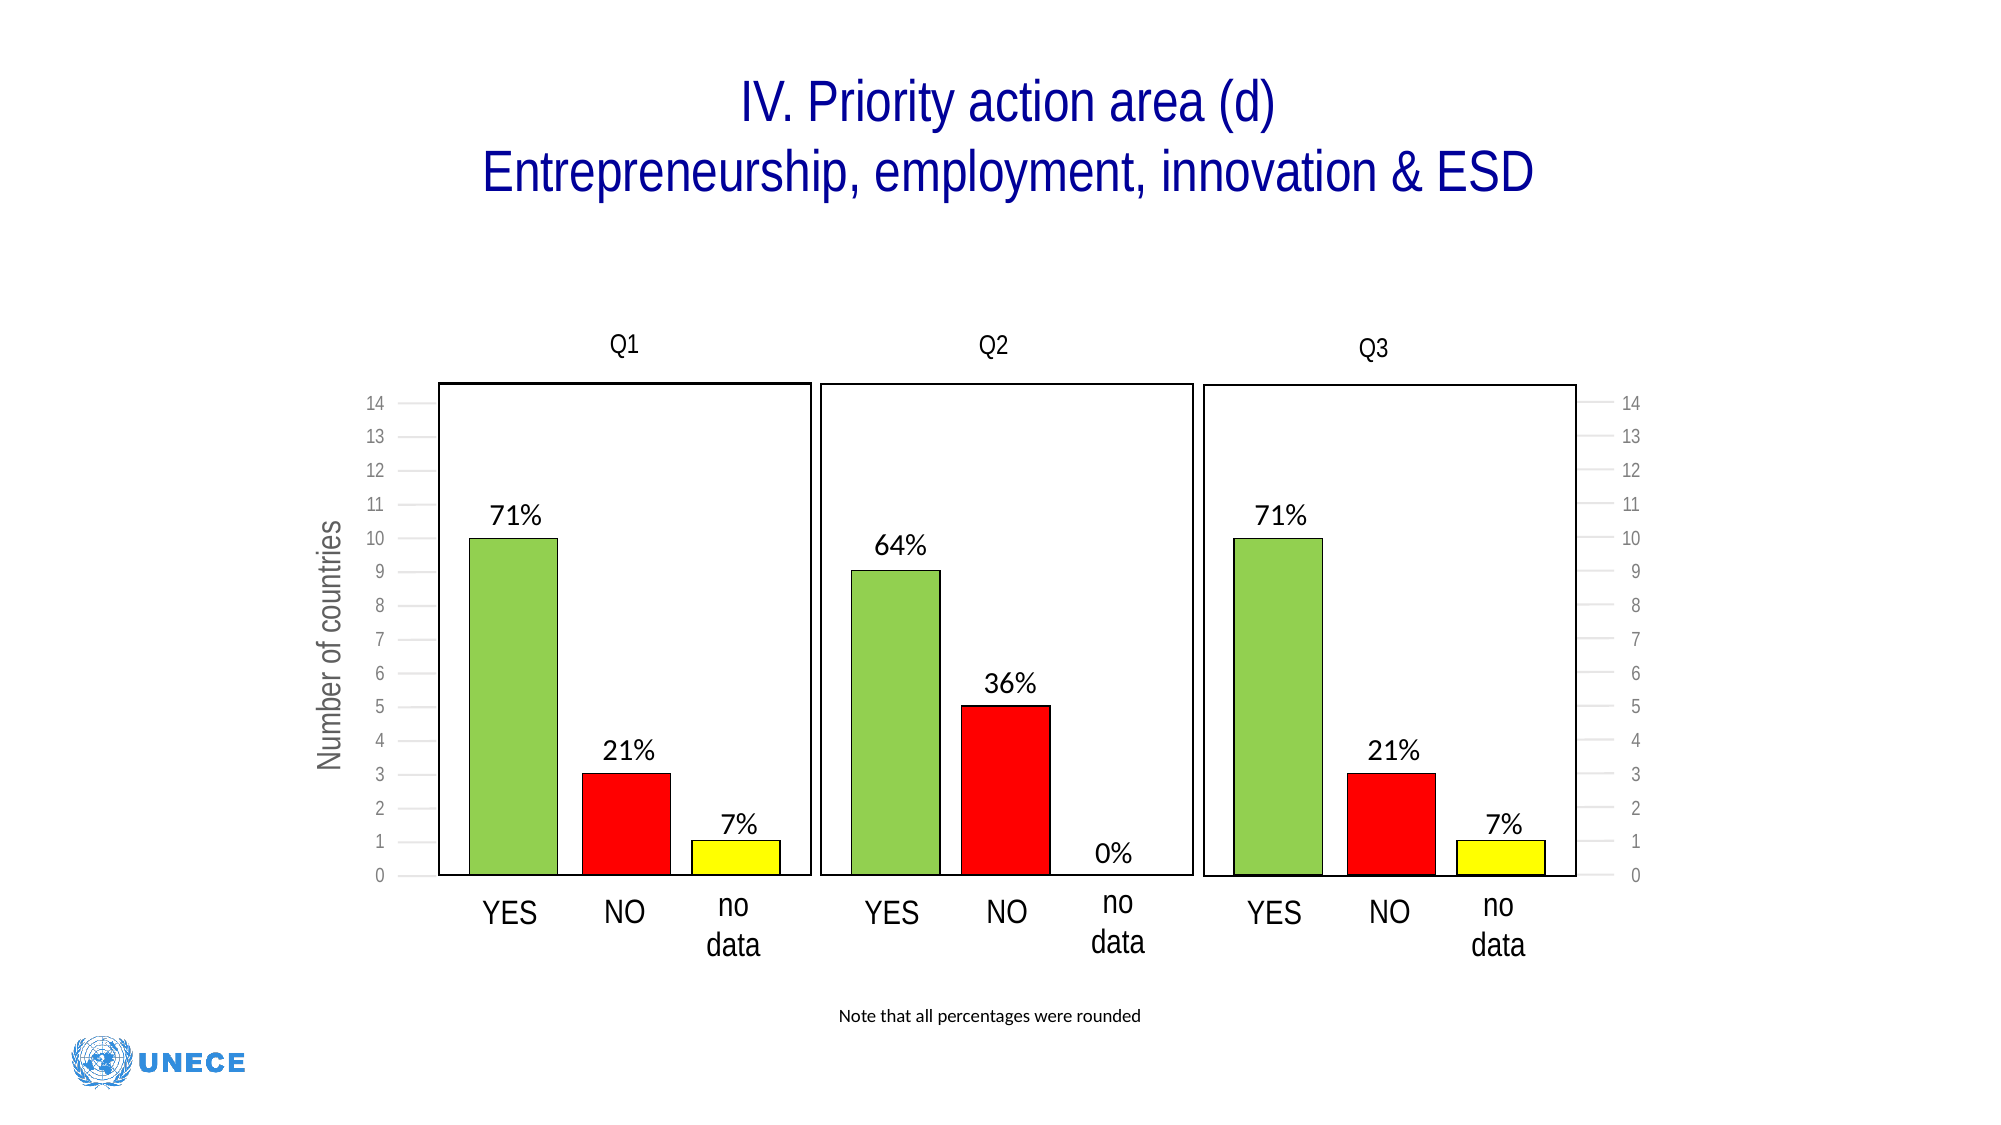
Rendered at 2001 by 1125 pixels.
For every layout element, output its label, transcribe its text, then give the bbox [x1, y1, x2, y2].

text_box Note that all percentages were rounded [824, 996, 1156, 1034]
text_box Q3 [1344, 323, 1404, 371]
text_box [438, 383, 812, 875]
text_box YES [849, 883, 935, 939]
text_box NO [1354, 882, 1426, 938]
picture [67, 1034, 247, 1090]
text_box YES [467, 882, 553, 939]
text_box no data [691, 875, 776, 971]
text_box 21% [1352, 722, 1436, 774]
text_box no data [1076, 872, 1161, 968]
text_box NO [971, 882, 1043, 938]
text_box 21% [587, 722, 671, 774]
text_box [594, 319, 1024, 368]
text_box 71% [474, 487, 558, 540]
text_box [1234, 538, 1323, 875]
text_box [469, 538, 558, 875]
text_box 0% [1080, 825, 1148, 877]
text_box [851, 570, 940, 876]
text_box 36% [968, 655, 1052, 707]
text_box 71% [1239, 487, 1322, 540]
text_box YES [1232, 882, 1318, 939]
text_box [692, 840, 781, 876]
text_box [1575, 383, 1654, 894]
text_box 64% [859, 517, 942, 569]
text_box [582, 773, 671, 876]
text_box [1347, 773, 1436, 876]
text_box 7% [1470, 796, 1538, 840]
text_box IV. Priority action area (d) Entrepreneurship, employment, innovation & ESD [418, 69, 1600, 198]
text_box NO [589, 882, 661, 938]
text_box [821, 383, 1194, 875]
text_box [961, 705, 1050, 876]
text_box [1203, 384, 1575, 877]
text_box no data [1456, 876, 1541, 971]
text_box 7% [705, 796, 773, 840]
text_box [1456, 840, 1546, 876]
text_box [299, 383, 437, 894]
